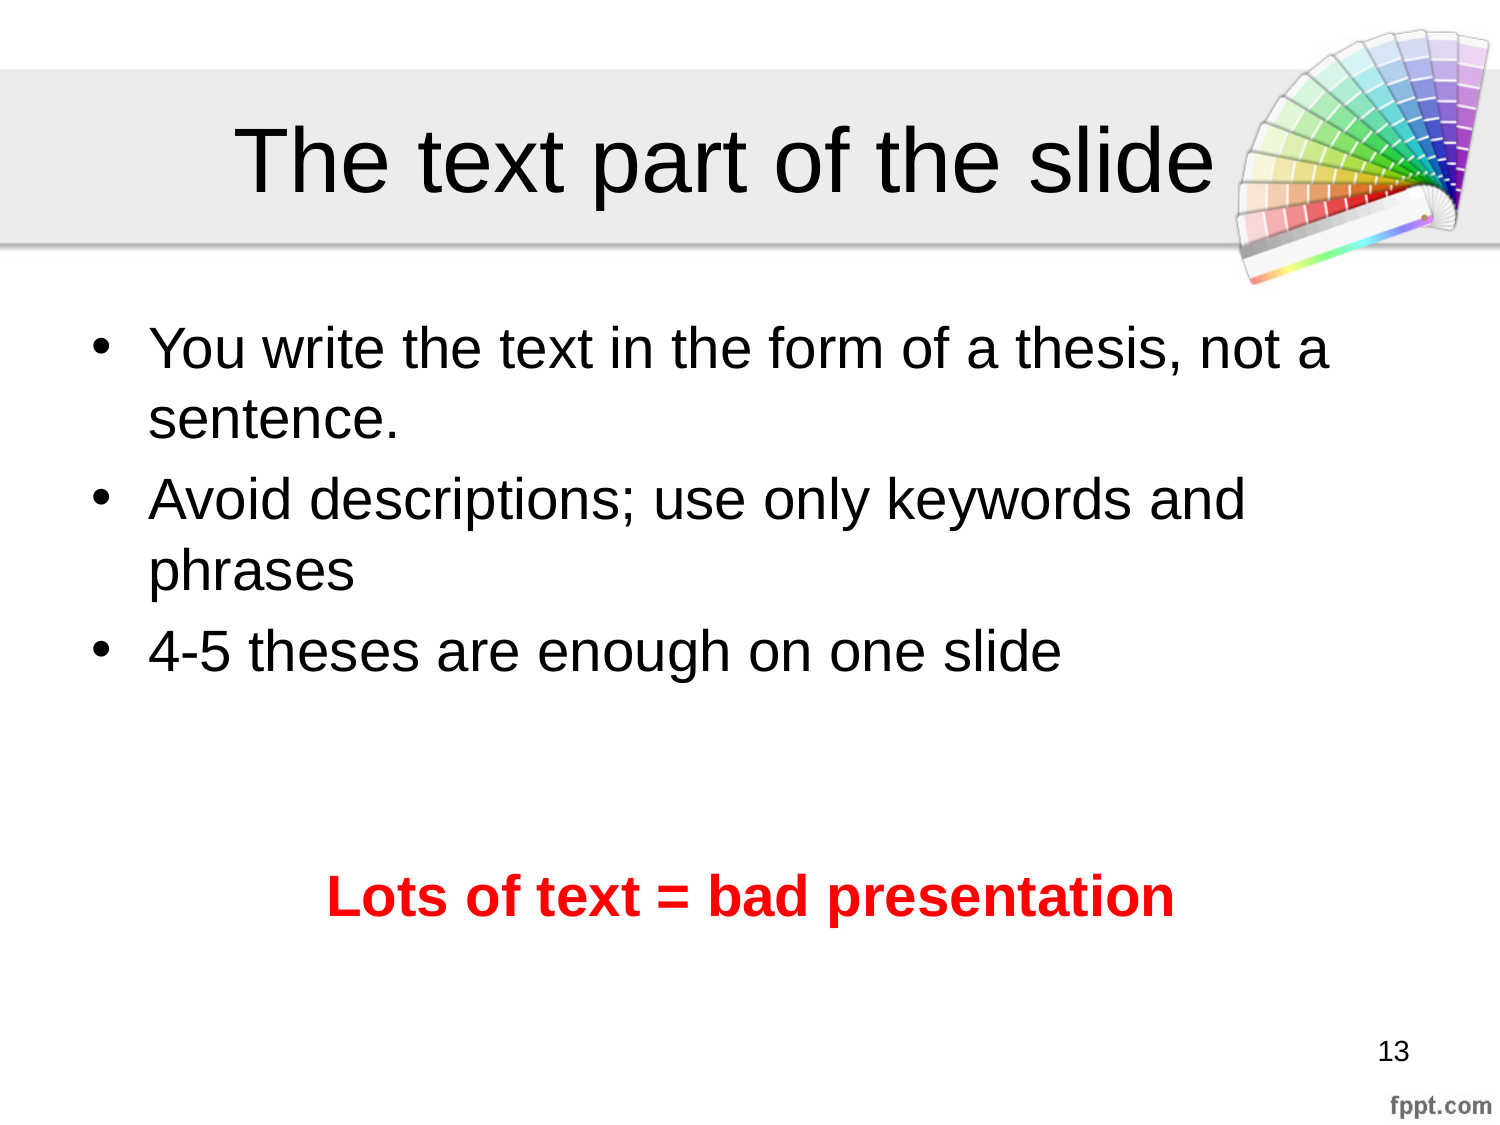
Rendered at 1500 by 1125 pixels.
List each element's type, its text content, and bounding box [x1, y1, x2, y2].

picture [0, 0, 1500, 1125]
title The text part of the slide [162, 62, 1290, 250]
slide_number ‹#› [1074, 1045, 1425, 1103]
list You write the text in the form of a thesis, not a sentence. Avoid descriptions; use only keywords and phrases 4-5 theses are enough on one slide Lots of text = bad presentation [76, 302, 1427, 1045]
